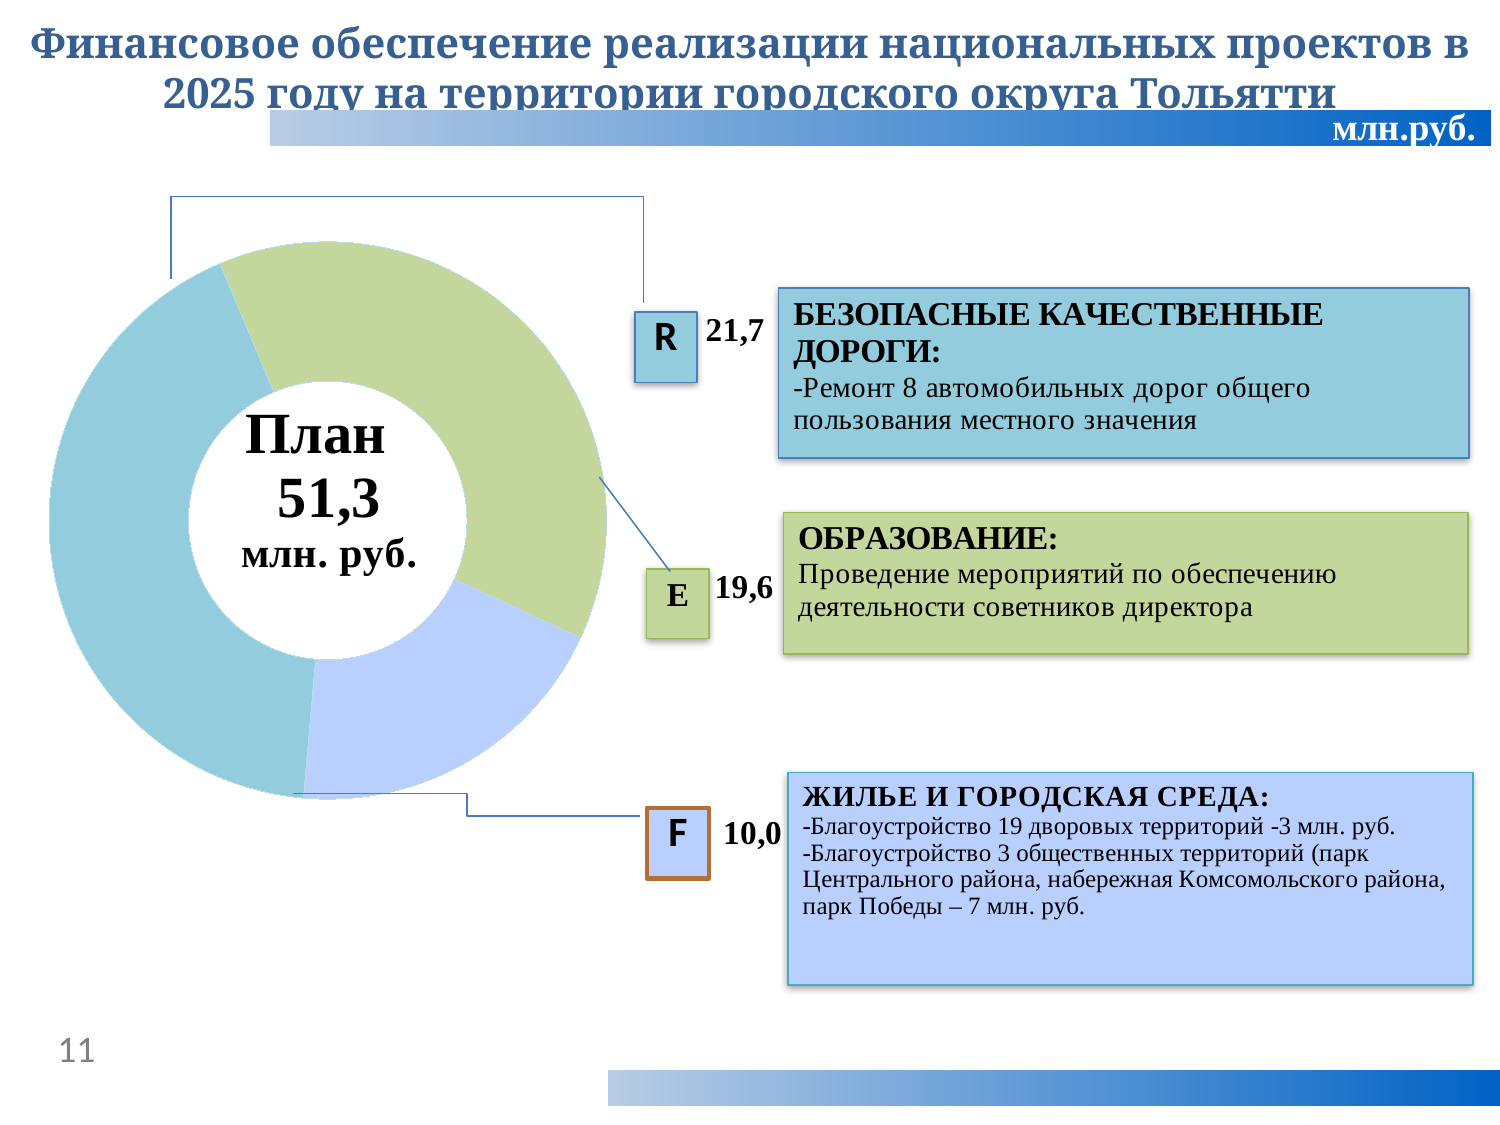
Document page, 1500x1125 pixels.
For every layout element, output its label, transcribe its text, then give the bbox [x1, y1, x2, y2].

text_box [606, 1068, 1500, 1108]
text_box 11 [42, 1041, 148, 1078]
chart [8, 110, 1492, 1033]
text_box Финансовое обеспечение реализации национальных проектов в 2025 году на территории городского округа Тольятти [0, 9, 1500, 125]
